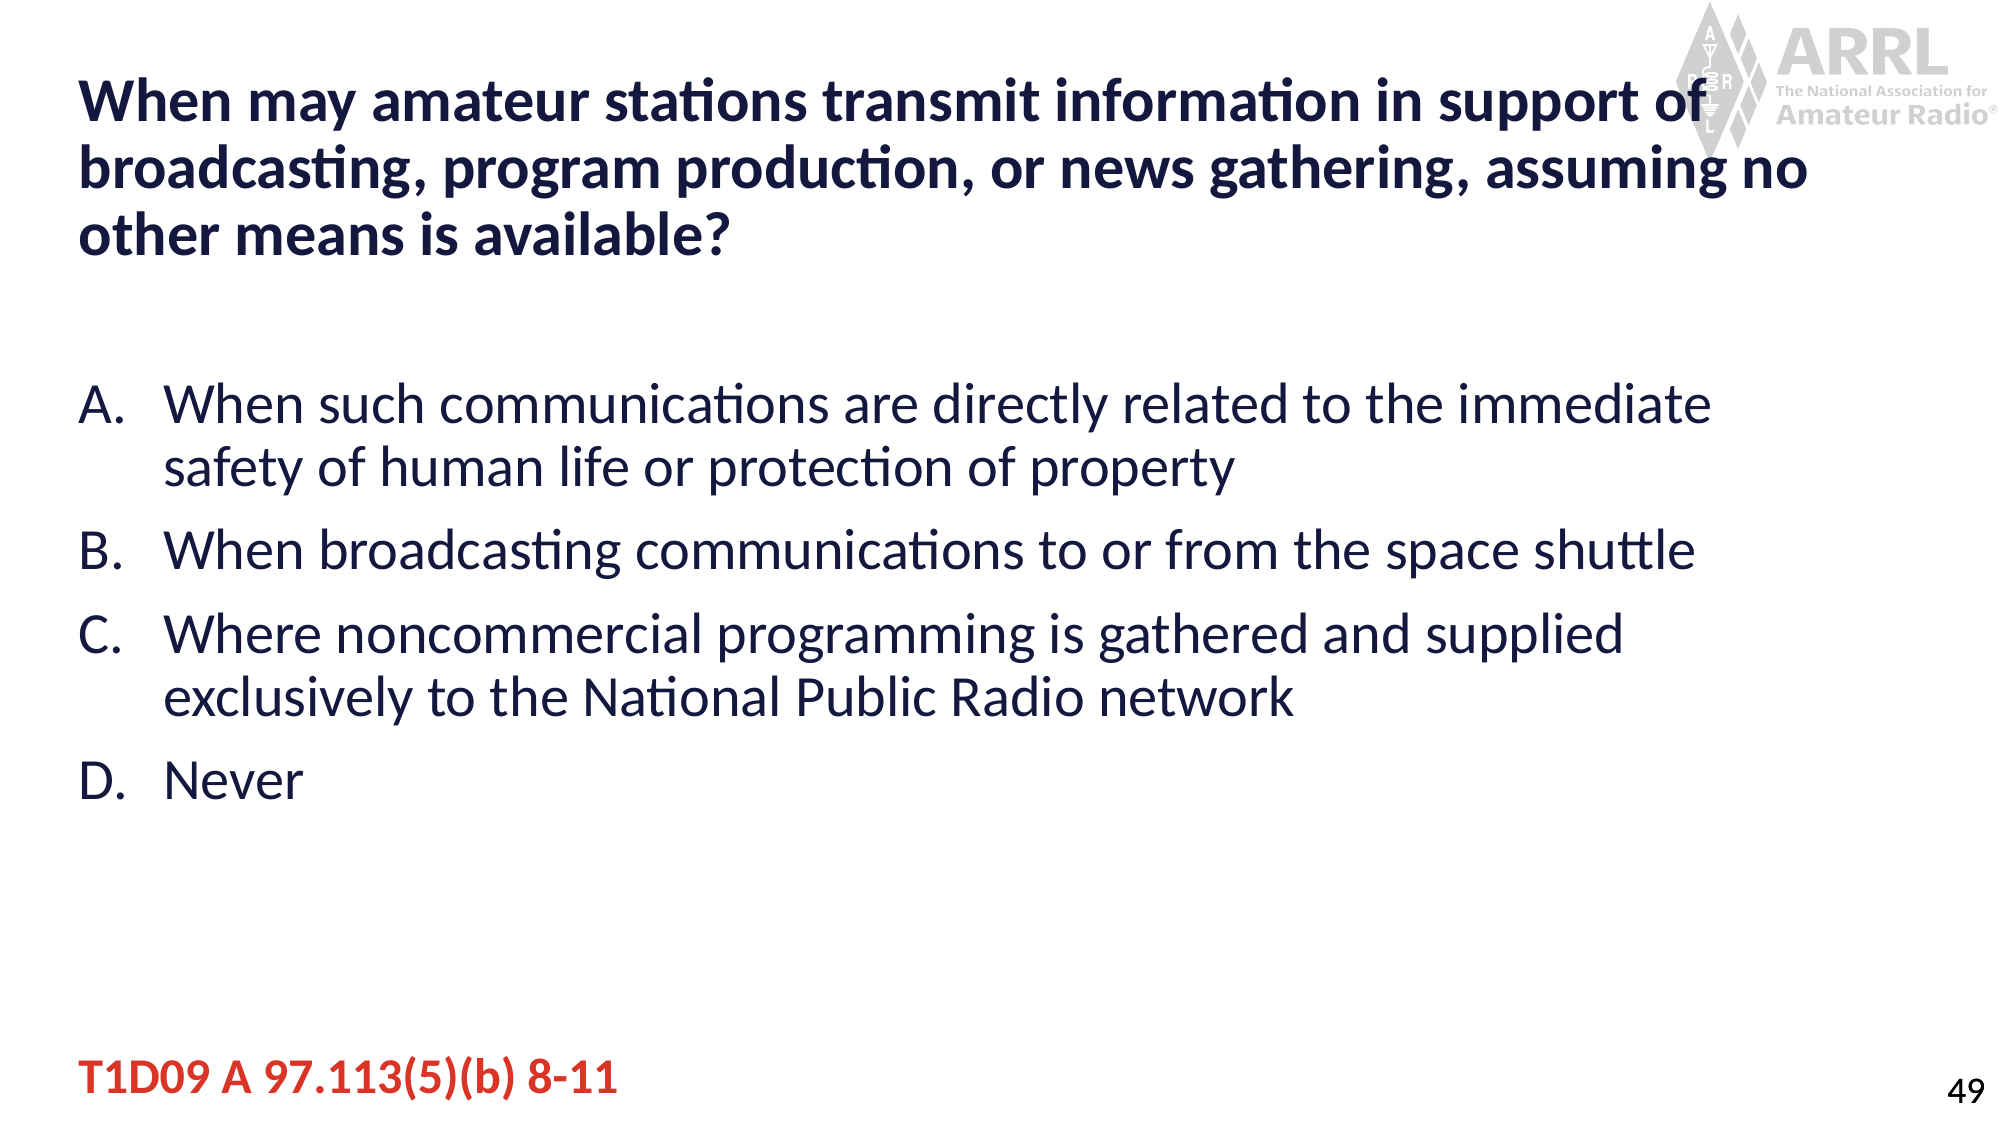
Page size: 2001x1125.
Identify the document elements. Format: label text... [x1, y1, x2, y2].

title When may amateur stations transmit information in support of broadcasting, program production, or news gathering, assuming no other means is available? [63, 59, 1863, 278]
list When such communications are directly related to the immediate safety of human life or protection of property When broadcasting communications to or from the space shuttle Where noncommercial programming is gathered and supplied exclusively to the National Public Radio network Never [63, 365, 1863, 989]
text_box T1D09 A 97.113(5)(b) 8-11 [63, 1036, 1211, 1112]
picture [1674, 0, 2000, 164]
